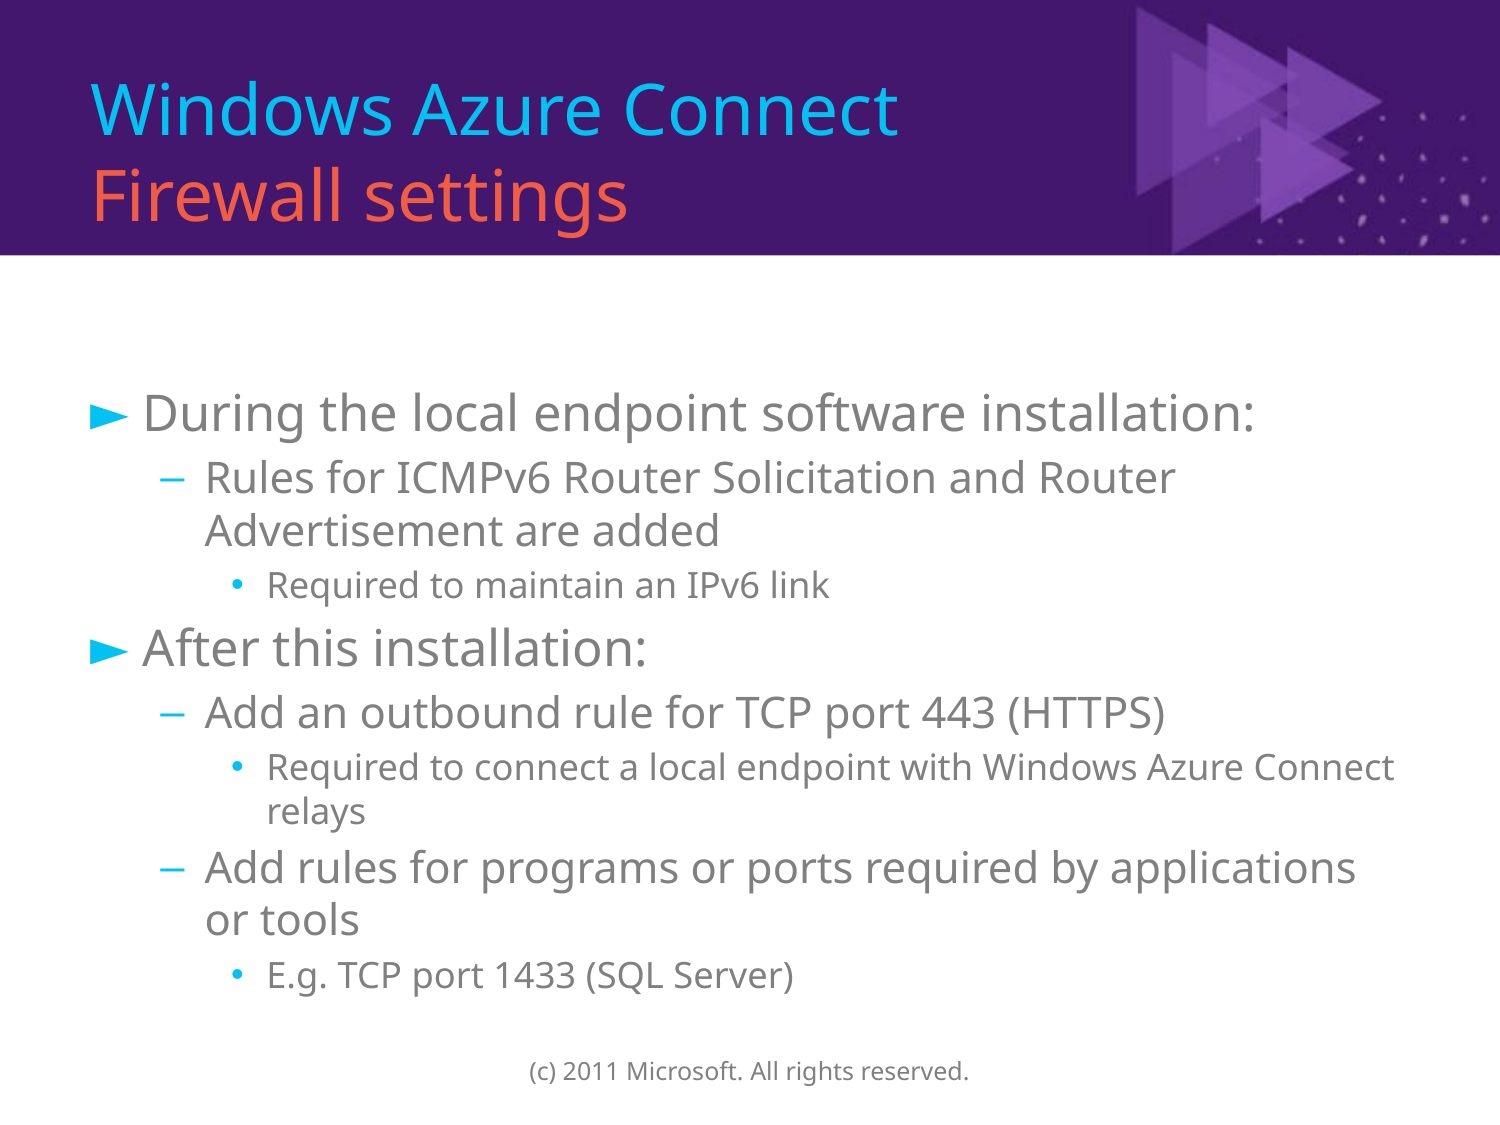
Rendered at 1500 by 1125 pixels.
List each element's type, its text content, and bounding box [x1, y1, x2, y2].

footer (c) 2011 Microsoft. All rights reserved. [512, 1042, 988, 1103]
title Windows Azure Connect Firewall settings [75, 56, 1425, 244]
list During the local endpoint software installation: Rules for ICMPv6 Router Solicitation and Router Advertisement are added Required to maintain an IPv6 link After this installation: Add an outbound rule for TCP port 443 (HTTPS) Required to connect a local endpoint with Windows Azure Connect relays Add rules for programs or ports required by applications or tools E.g. TCP port 1433 (SQL Server) [75, 373, 1425, 1005]
picture [0, 0, 1500, 255]
